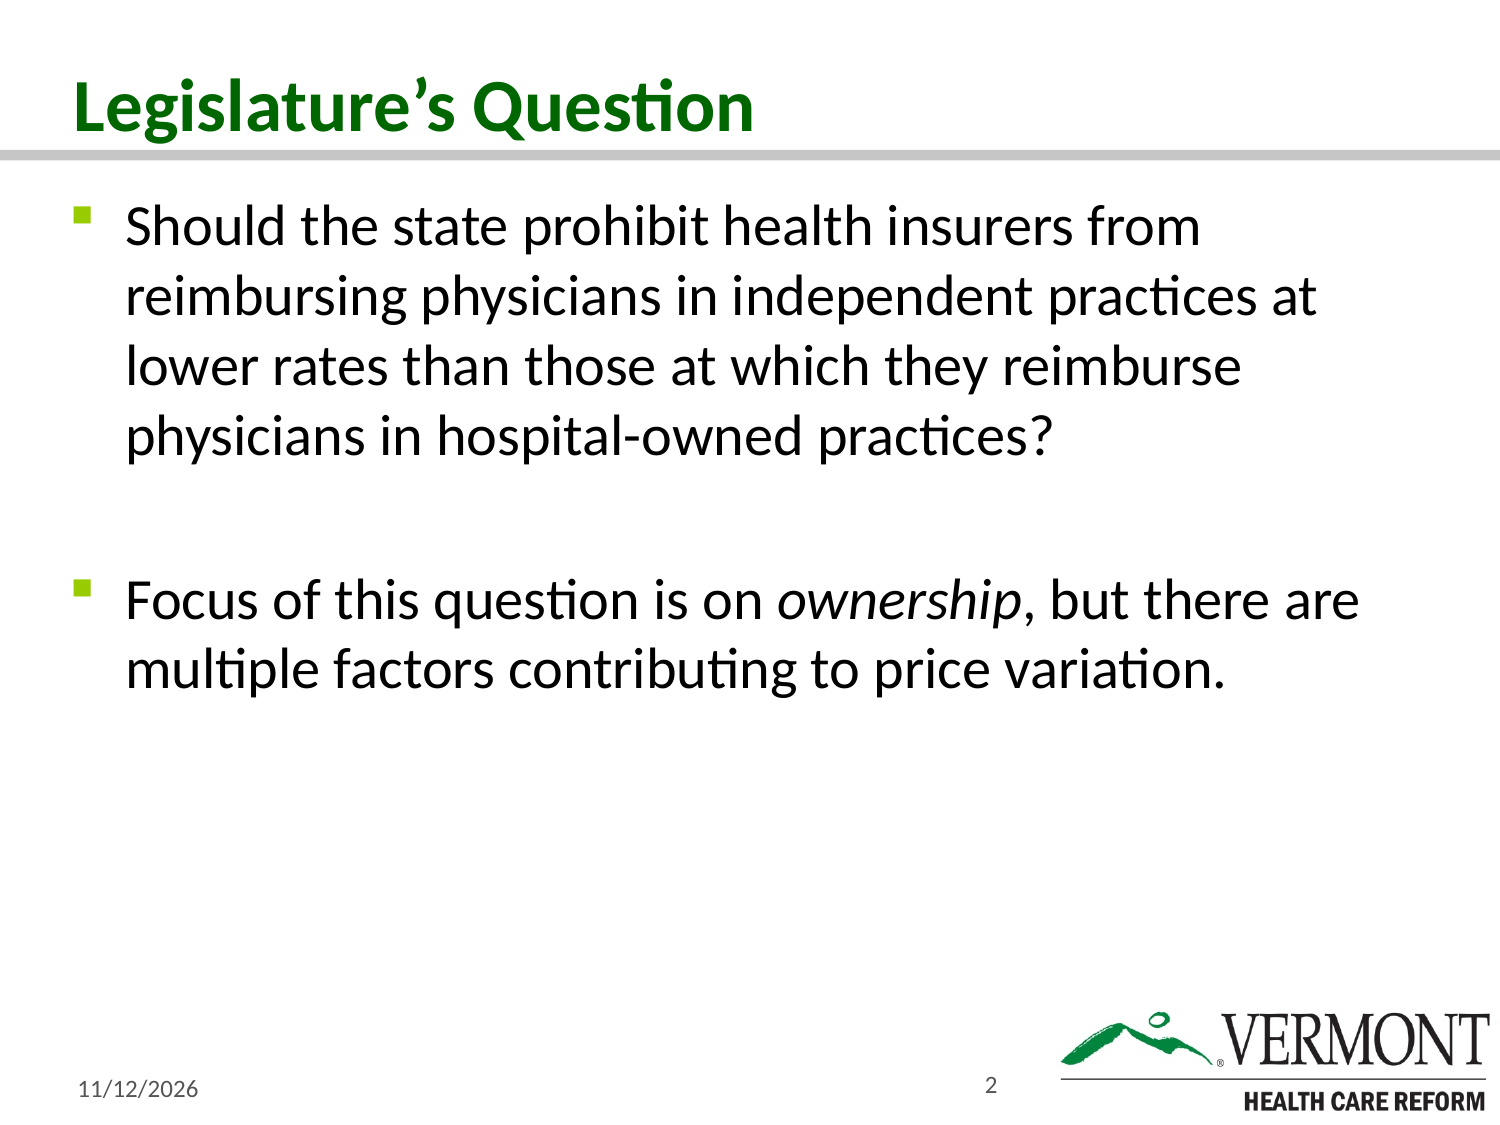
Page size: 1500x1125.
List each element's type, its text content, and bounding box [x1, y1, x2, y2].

list Should the state prohibit health insurers from reimbursing physicians in independent practices at lower rates than those at which they reimburse physicians in hospital-owned practices? Focus of this question is on ownership, but there are multiple factors contributing to price variation. [53, 179, 1405, 923]
slide_number 2 [950, 1060, 1013, 1113]
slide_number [62, 1055, 413, 1120]
picture [1050, 998, 1500, 1124]
title Legislature’s Question [58, 4, 1409, 155]
